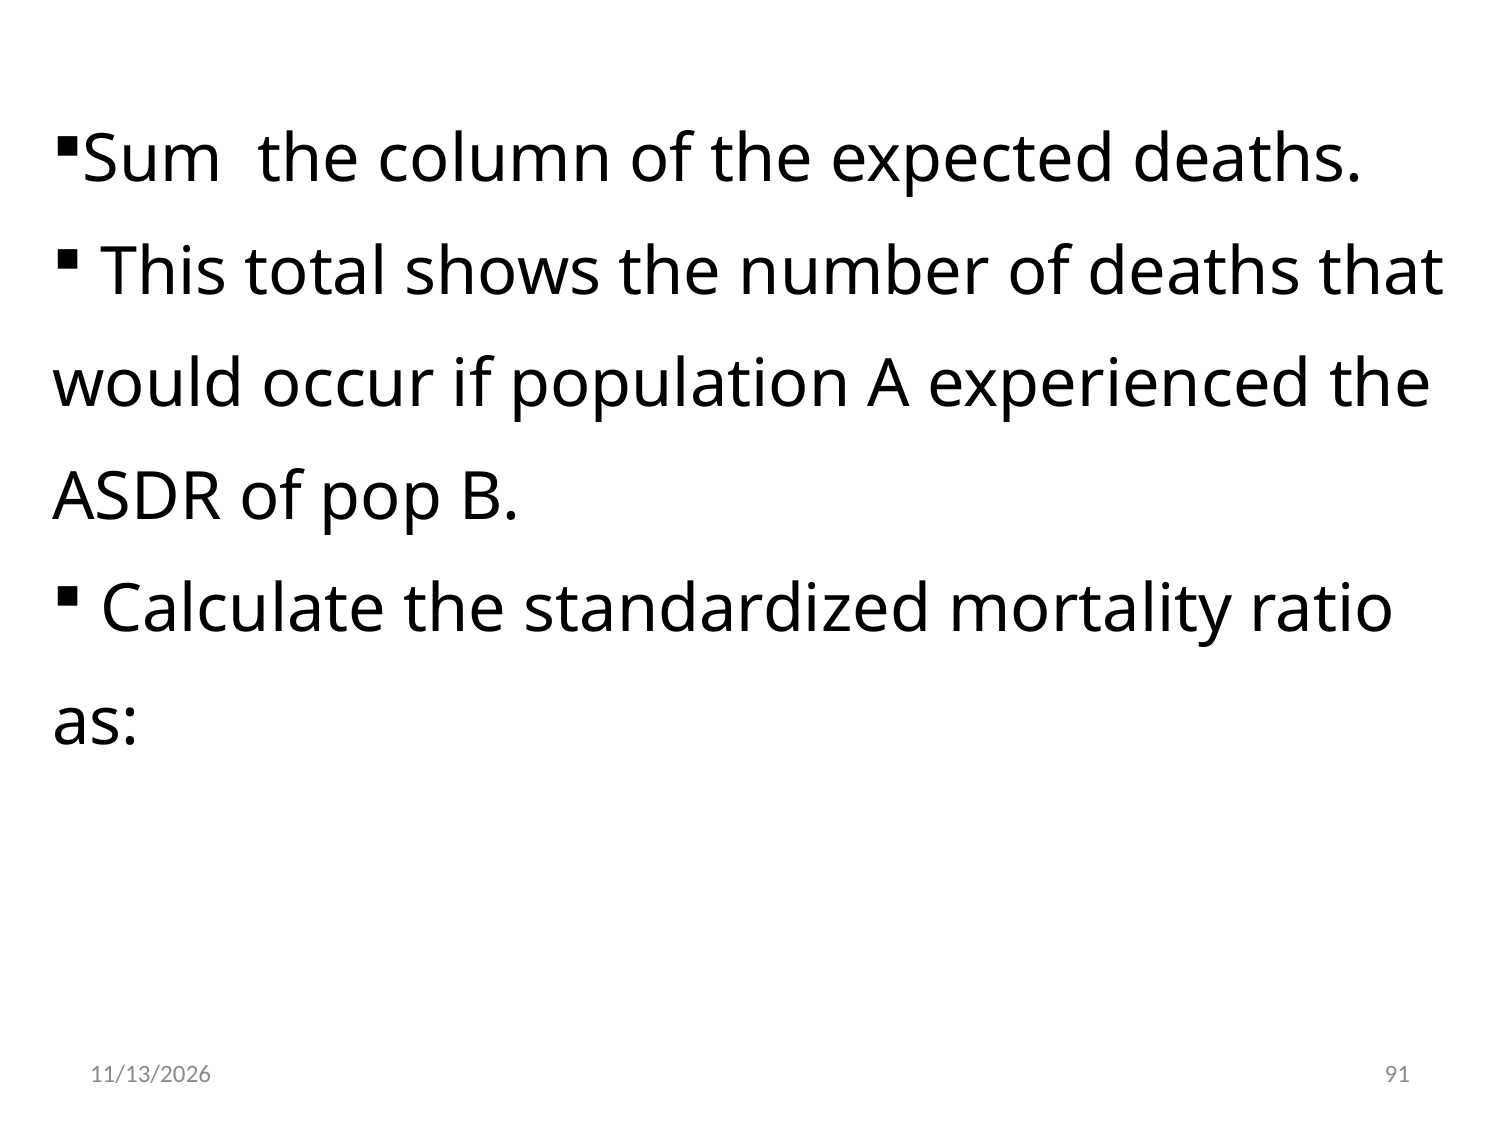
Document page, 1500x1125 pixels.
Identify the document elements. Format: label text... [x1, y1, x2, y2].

slide_number 91 [1074, 1042, 1425, 1103]
text_box Sum the column of the expected deaths. This total shows the number of deaths that would occur if population A experienced the ASDR of pop B. Calculate the standardized mortality ratio as: [37, 75, 1463, 878]
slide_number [75, 1042, 425, 1103]
